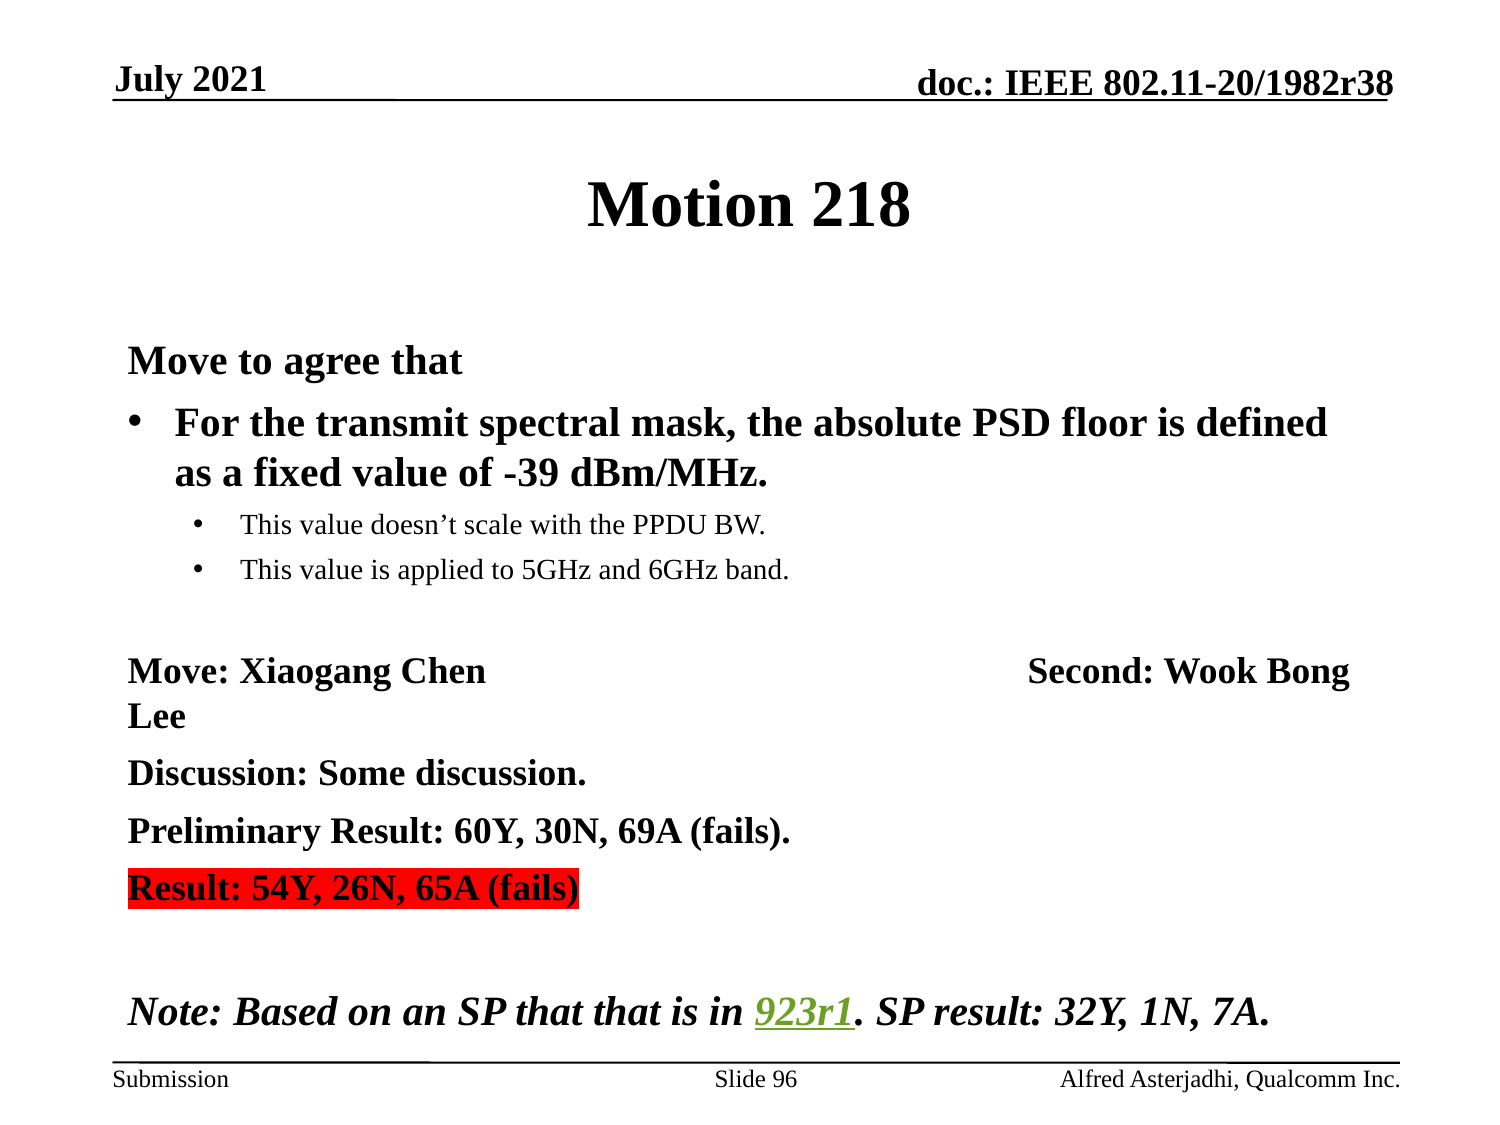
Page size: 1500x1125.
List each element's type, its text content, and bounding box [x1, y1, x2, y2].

title Motion 218 [112, 112, 1388, 288]
footer Alfred Asterjadhi, Qualcomm Inc. [878, 1061, 1402, 1093]
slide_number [114, 54, 423, 100]
slide_number Slide 96 [712, 1061, 800, 1123]
list Move to agree that For the transmit spectral mask, the absolute PSD floor is defined as a fixed value of -39 dBm/MHz. This value doesn’t scale with the PPDU BW. This value is applied to 5GHz and 6GHz band. Move: Xiaogang Chen Second: Wook Bong Lee Discussion: Some discussion. Preliminary Result: 60Y, 30N, 69A (fails). Result: 54Y, 26N, 65A (fails) Note: Based on an SP that that is in 923r1. SP result: 32Y, 1N, 7A. [112, 324, 1388, 1063]
